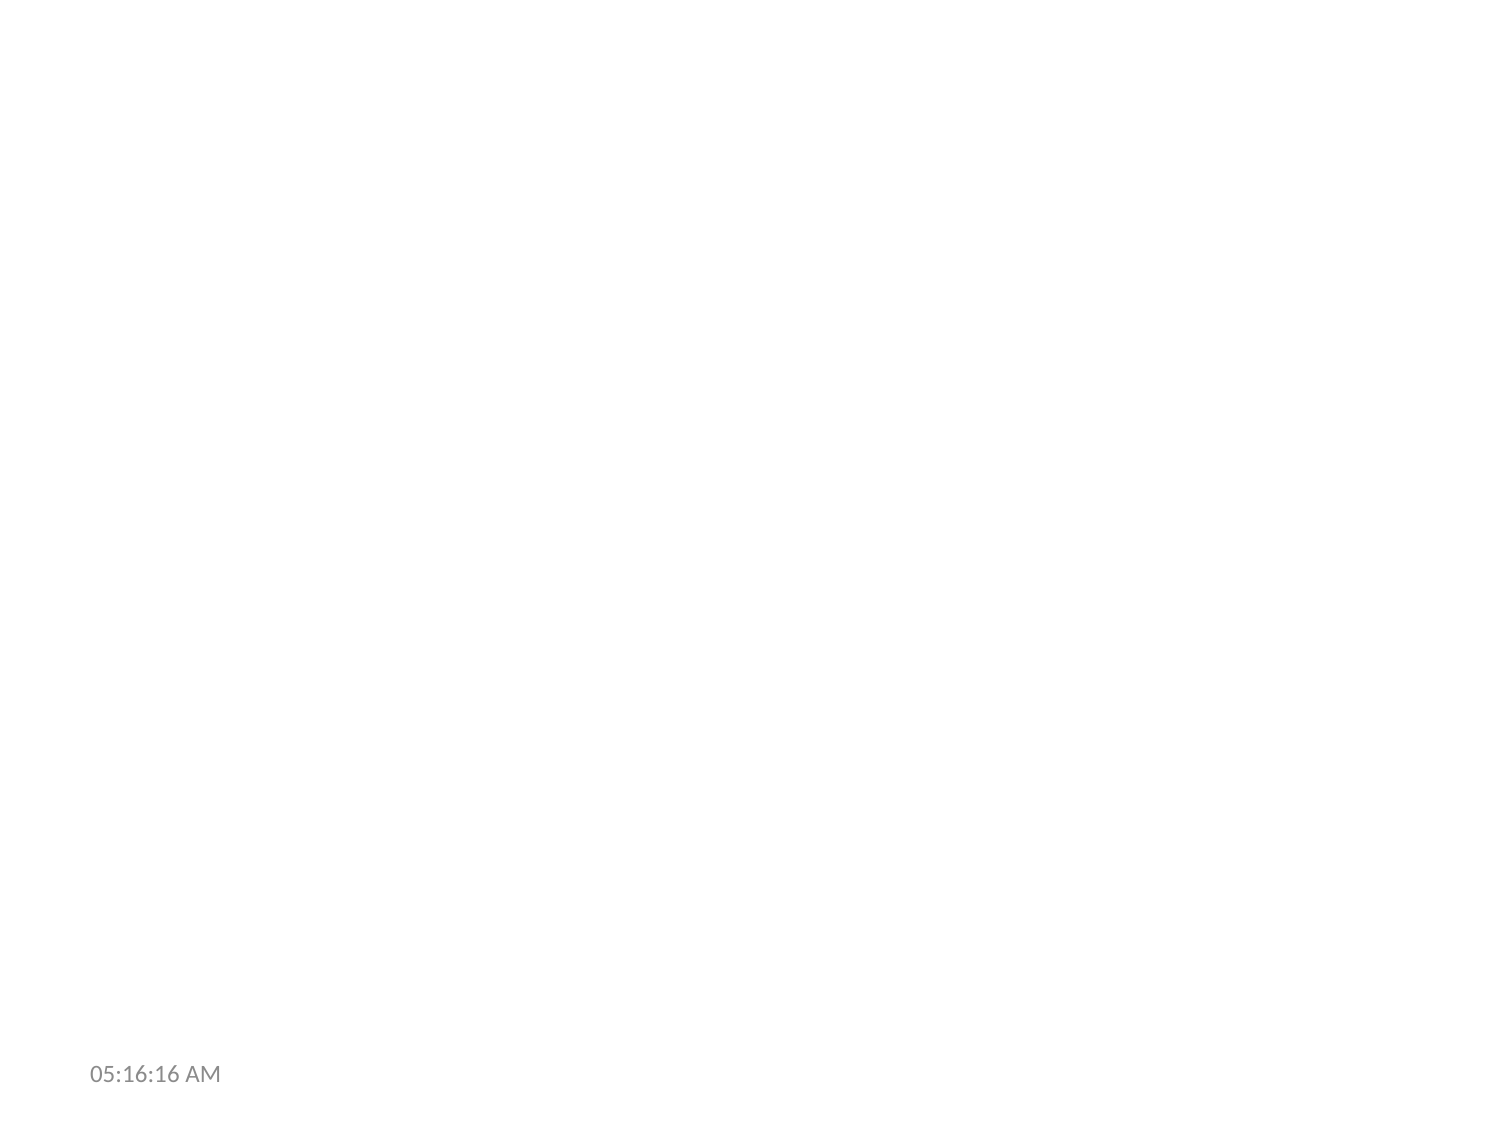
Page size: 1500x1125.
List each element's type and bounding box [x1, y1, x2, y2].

slide_number [75, 1042, 425, 1103]
